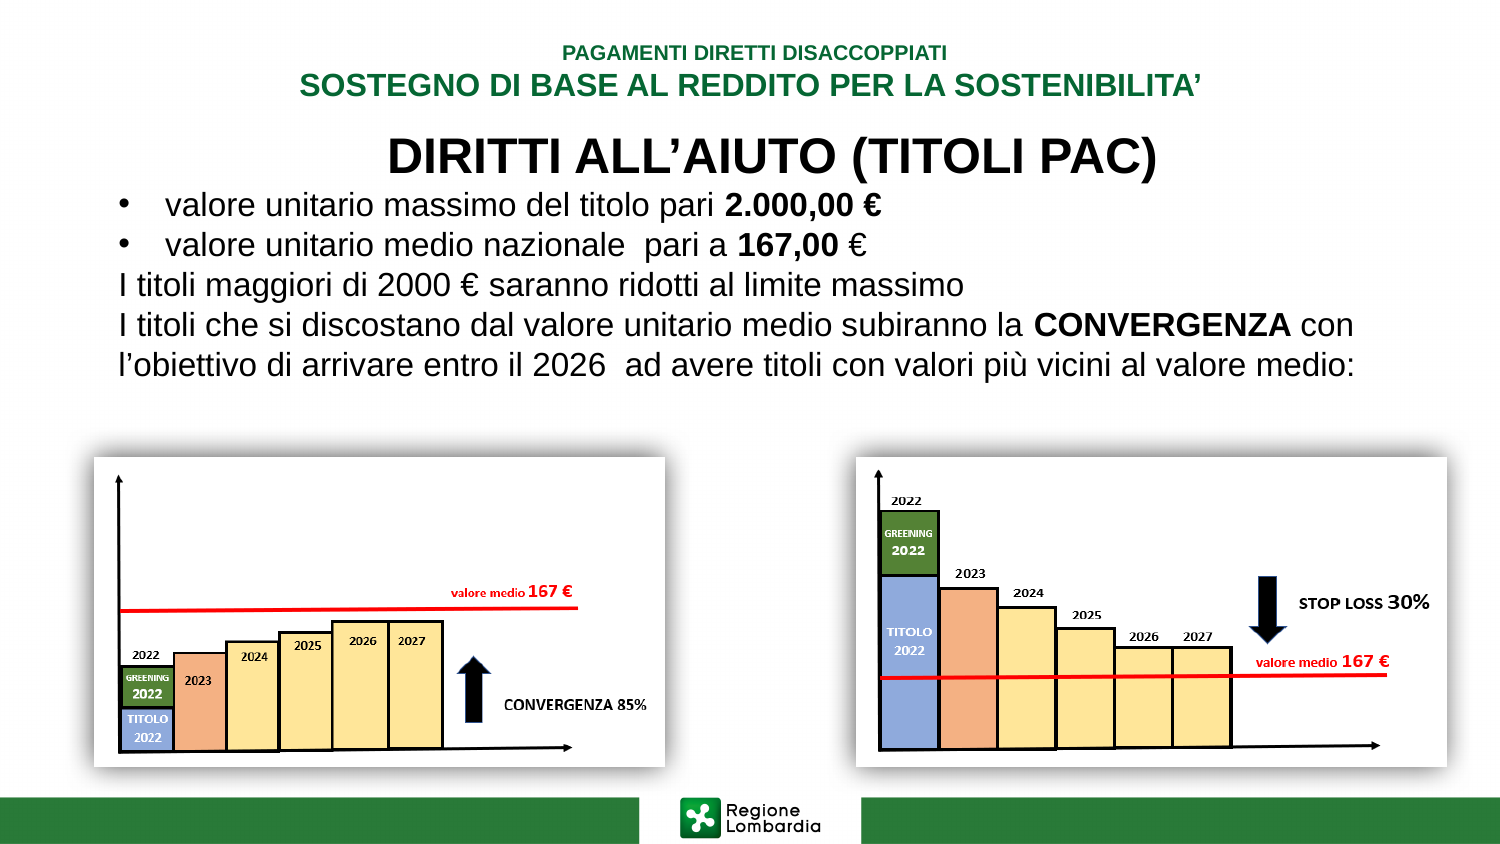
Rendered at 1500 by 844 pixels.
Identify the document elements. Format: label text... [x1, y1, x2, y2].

picture [0, 0, 1500, 844]
title PAGAMENTI DIRETTI DISACCOPPIATI SOSTEGNO DI BASE AL REDDITO PER LA SOSTENIBILITA’ [21, 31, 1489, 112]
subtitle DIRITTI ALL’AIUTO (TITOLI PAC) valore unitario massimo del titolo pari 2.000,00 € valore unitario medio nazionale pari a 167,00 € I titoli maggiori di 2000 € saranno ridotti al limite massimo I titoli che si discostano dal valore unitario medio subiranno la CONVERGENZA con l’obiettivo di arrivare entro il 2026 ad avere titoli con valori più vicini al valore medio: [0, 115, 1498, 598]
